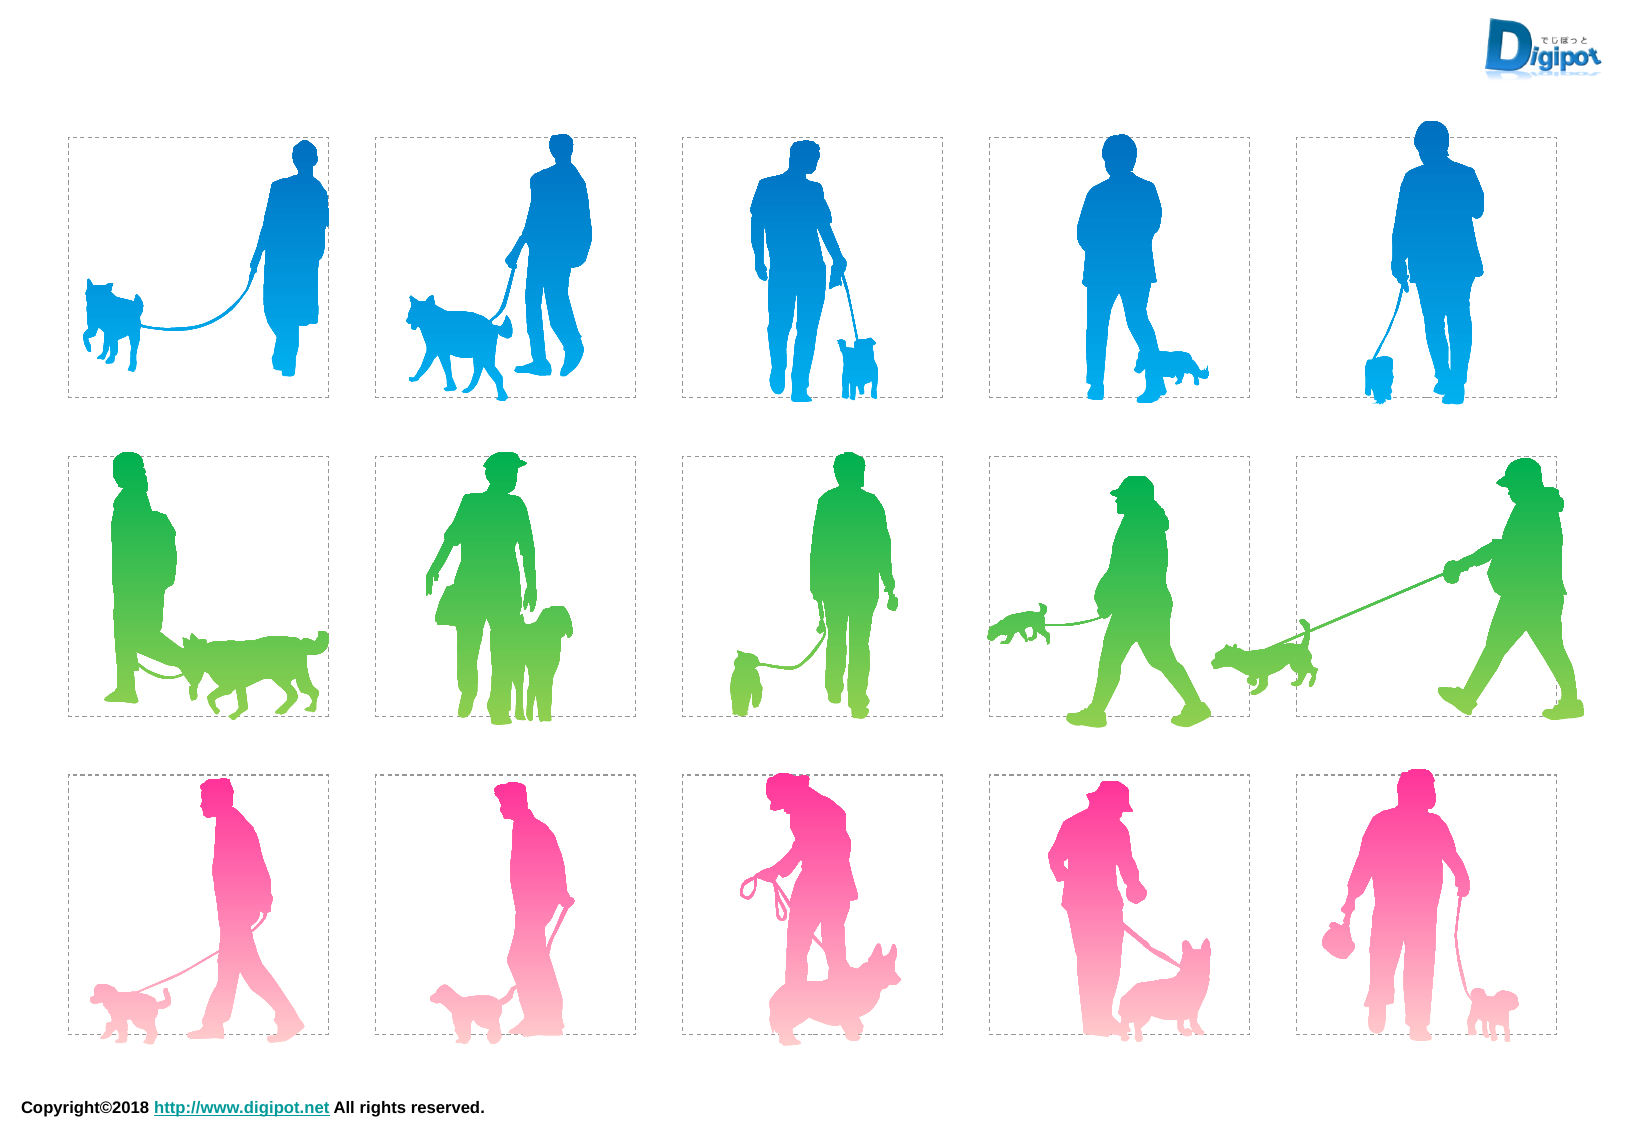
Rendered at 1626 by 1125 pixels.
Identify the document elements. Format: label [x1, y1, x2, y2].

text_box [750, 140, 879, 403]
text_box [740, 772, 902, 1046]
text_box [1364, 121, 1485, 405]
text_box [430, 782, 575, 1045]
text_box [1048, 780, 1212, 1042]
text_box [425, 451, 574, 726]
text_box [406, 133, 593, 402]
text_box [1077, 133, 1210, 404]
text_box [730, 451, 899, 719]
text_box [104, 451, 330, 721]
text_box [987, 475, 1212, 728]
text_box [90, 778, 305, 1045]
text_box [1321, 768, 1520, 1042]
text_box [1211, 458, 1585, 721]
picture [1485, 18, 1602, 82]
text_box [83, 140, 330, 377]
